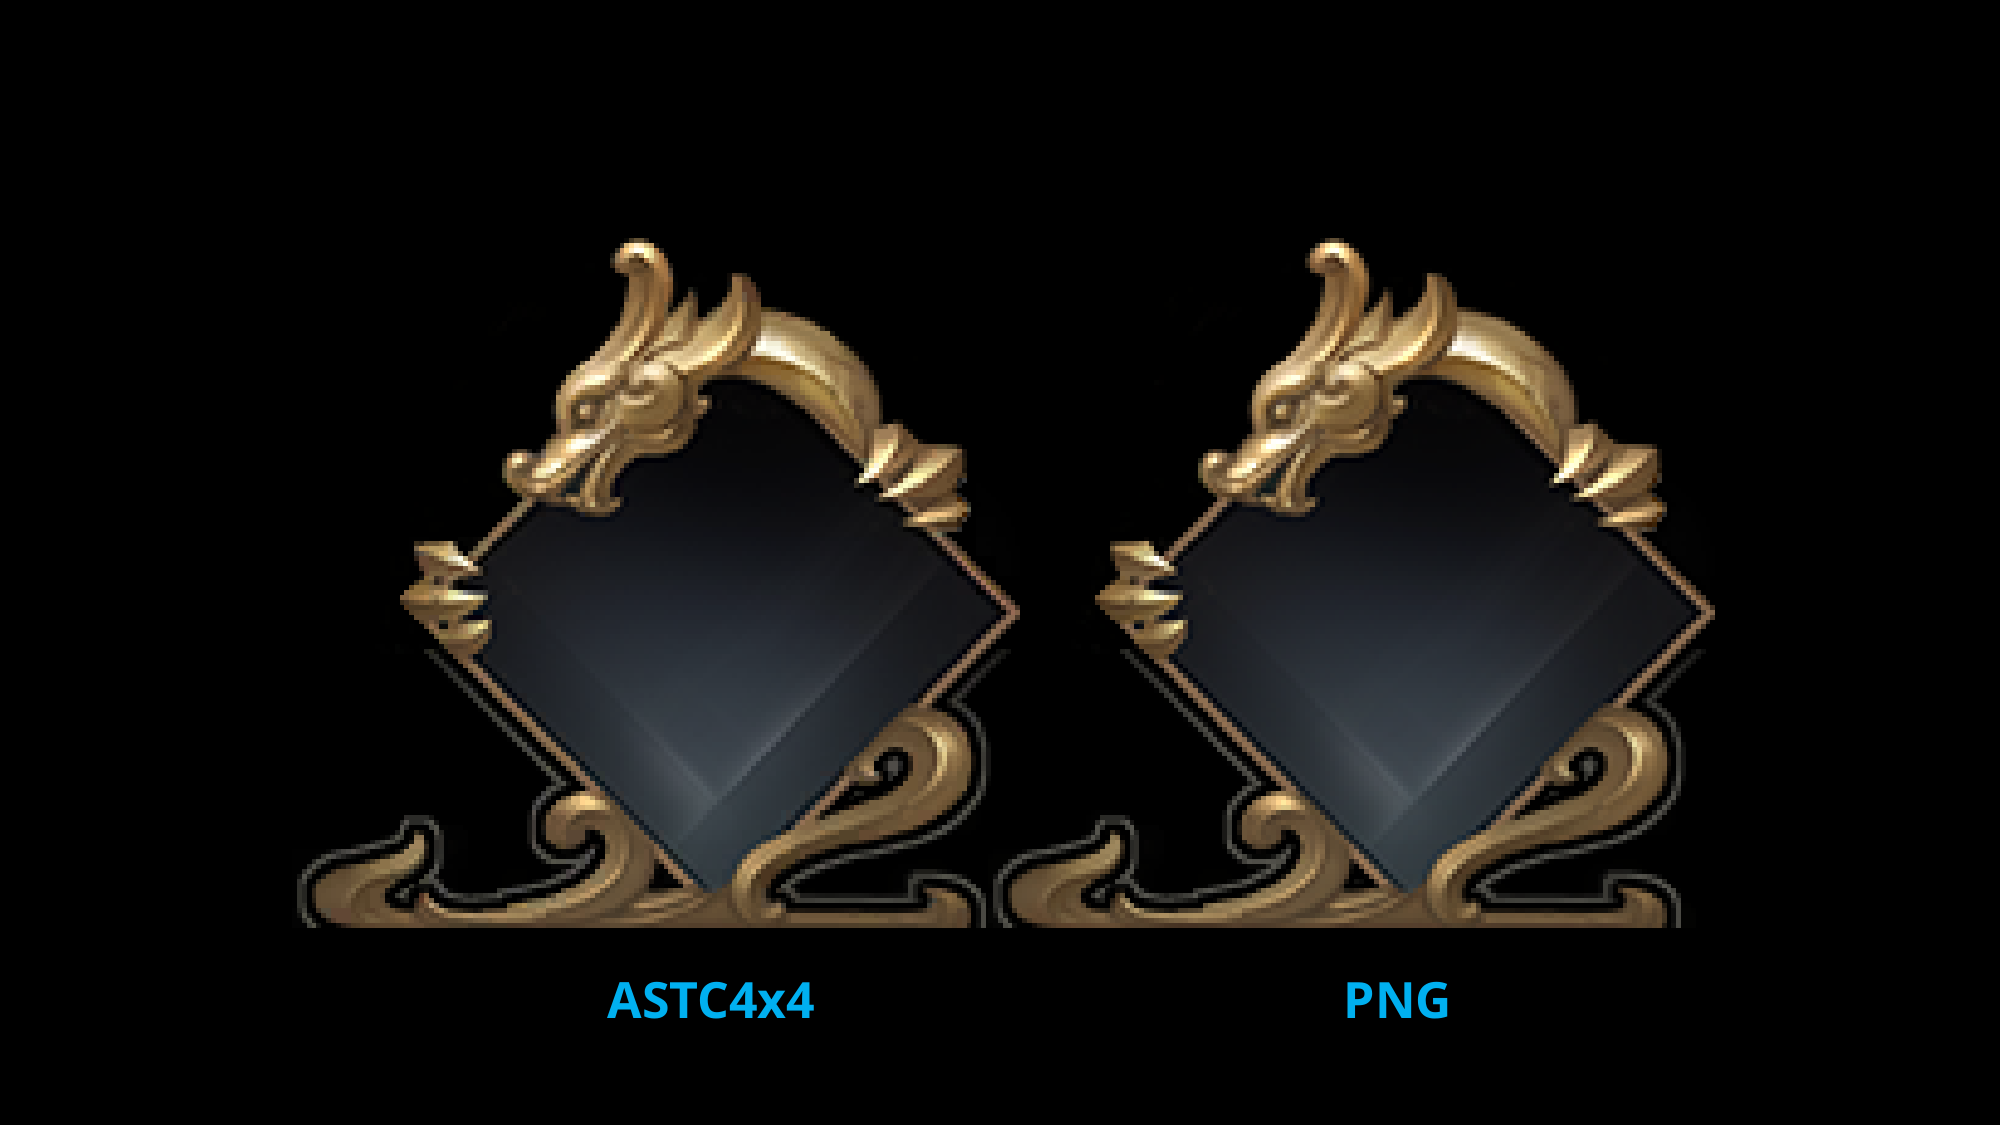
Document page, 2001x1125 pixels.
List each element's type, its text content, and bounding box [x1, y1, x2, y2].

text_box ASTC4x4 [508, 961, 915, 1037]
picture [273, 146, 1751, 928]
text_box PNG [1194, 961, 1602, 1037]
